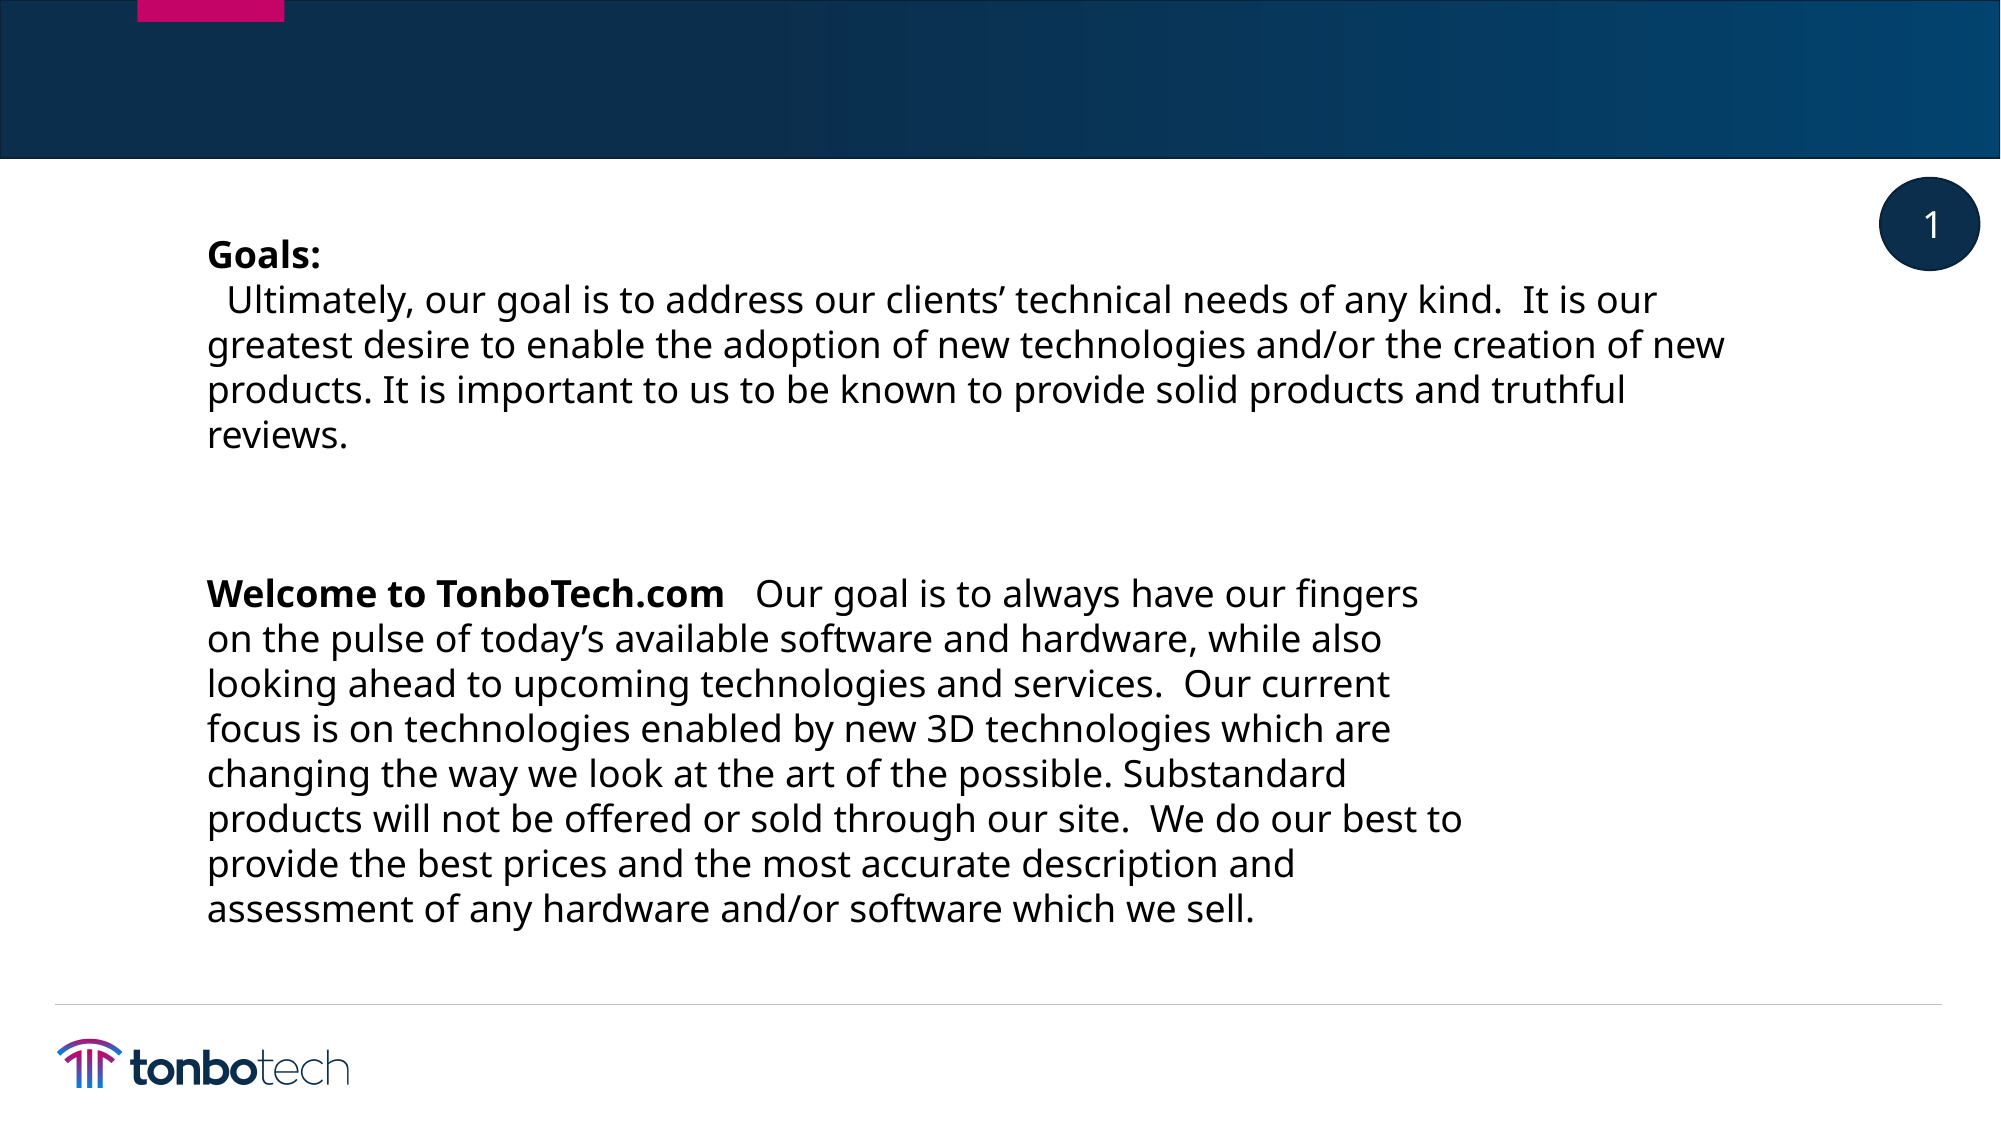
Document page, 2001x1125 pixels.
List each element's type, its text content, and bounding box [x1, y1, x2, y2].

text_box Goals: Ultimately, our goal is to address our clients’ technical needs of any kind. It is our greatest desire to enable the adoption of new technologies and/or the creation of new products. It is important to us to be known to provide solid products and truthful reviews. [192, 223, 1780, 509]
text_box 1 [1907, 193, 1953, 254]
text_box Welcome to TonboTech.com Our goal is to always have our fingers on the pulse of today’s available software and hardware, while also looking ahead to upcoming technologies and services. Our current focus is on technologies enabled by new 3D technologies which are changing the way we look at the art of the possible. Substandard products will not be offered or sold through our site. We do our best to provide the best prices and the most accurate description and assessment of any hardware and/or software which we sell. [192, 562, 1487, 983]
text_box [1879, 176, 1981, 272]
picture [54, 1034, 352, 1094]
